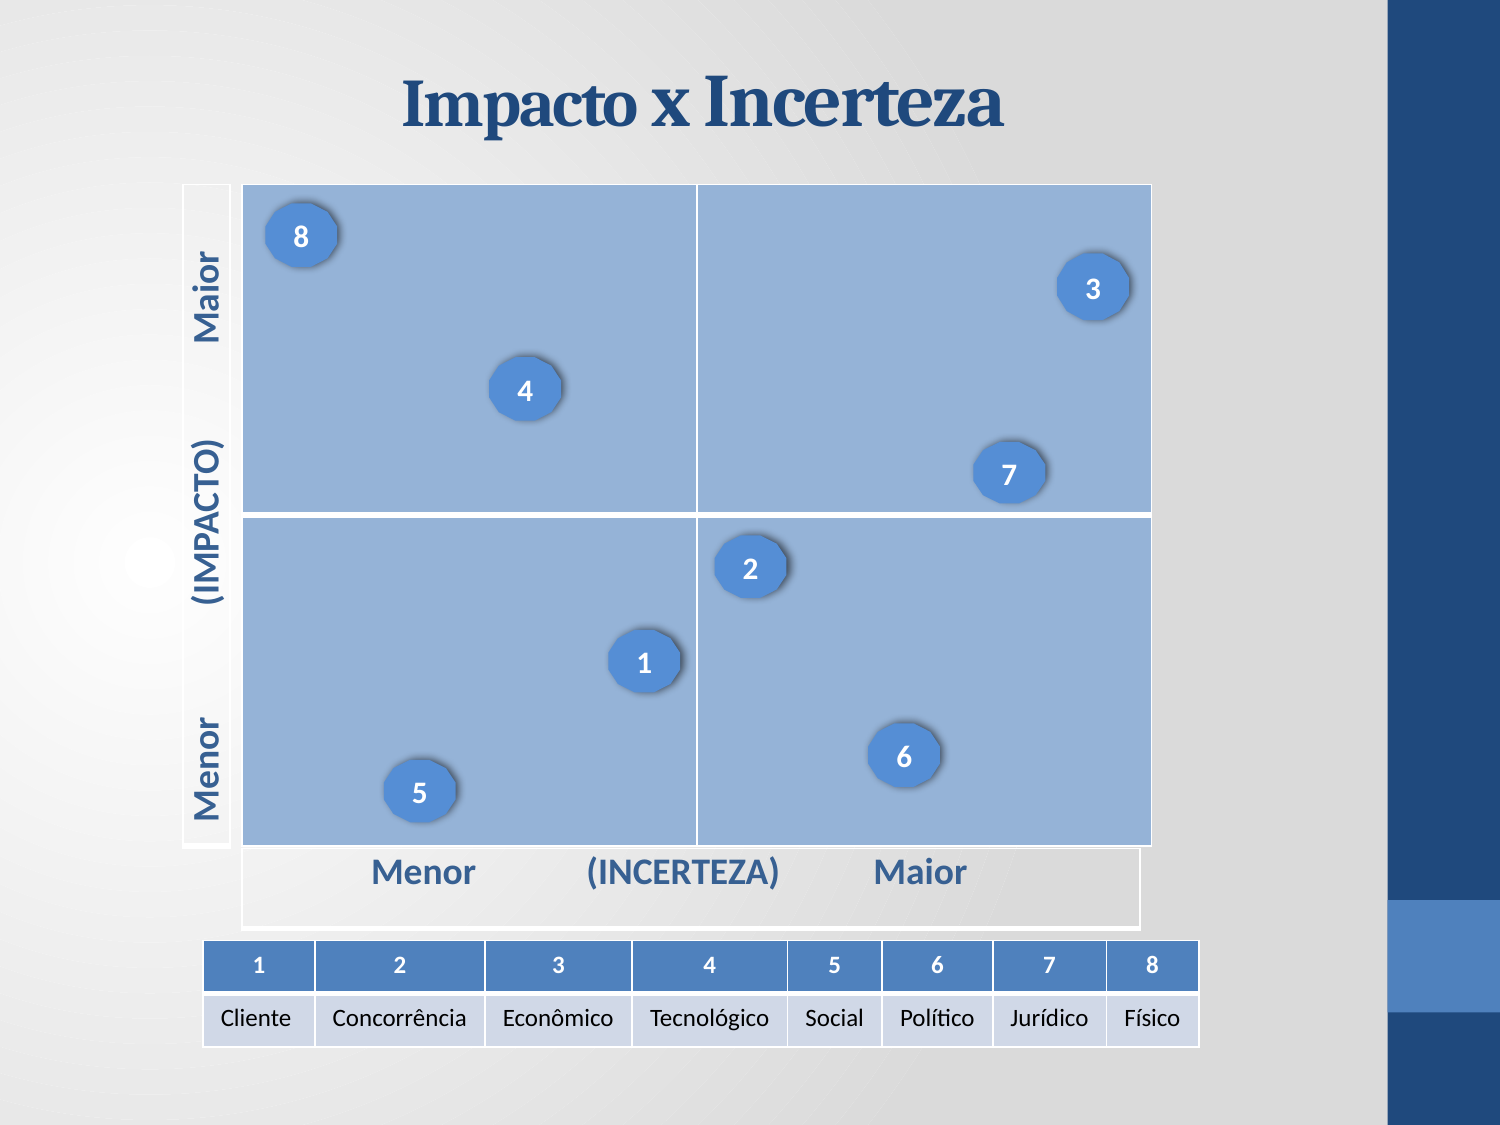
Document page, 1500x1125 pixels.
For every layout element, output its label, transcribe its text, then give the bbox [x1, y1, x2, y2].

table_header 1 [204, 941, 314, 991]
table_cell Jurídico [994, 996, 1106, 1046]
text_box 6 [867, 722, 942, 788]
table_cell Físico [1107, 996, 1198, 1046]
title Impacto x Incerteza [78, 0, 1329, 149]
text_box 3 [1056, 252, 1131, 322]
text_box 2 [713, 534, 788, 599]
table_cell Cliente [204, 996, 314, 1046]
table_cell [698, 518, 1151, 845]
text_box 1 [607, 628, 682, 694]
text_box 7 [972, 440, 1047, 505]
table_cell Tecnológico [633, 996, 787, 1046]
table_cell [243, 518, 696, 845]
table_cell Econômico [486, 996, 631, 1046]
table_cell Social [788, 996, 881, 1046]
table_header 4 [633, 941, 787, 991]
text_box 8 [264, 202, 339, 268]
table_header 2 [316, 941, 484, 991]
table_header 6 [883, 941, 992, 991]
table_header 5 [788, 941, 881, 991]
text_box 4 [488, 356, 563, 422]
text_box 5 [382, 758, 457, 824]
table_header 3 [486, 941, 631, 991]
table_cell Concorrência [316, 996, 484, 1046]
table_header Menor (IMPACTO) Maior [184, 185, 229, 843]
table_header 7 [994, 941, 1106, 991]
table_header 8 [1107, 941, 1198, 991]
table_header Menor (INCERTEZA) Maior [243, 849, 1139, 926]
table_header [243, 185, 696, 512]
table_cell Político [883, 996, 992, 1046]
table_header [698, 185, 1151, 512]
